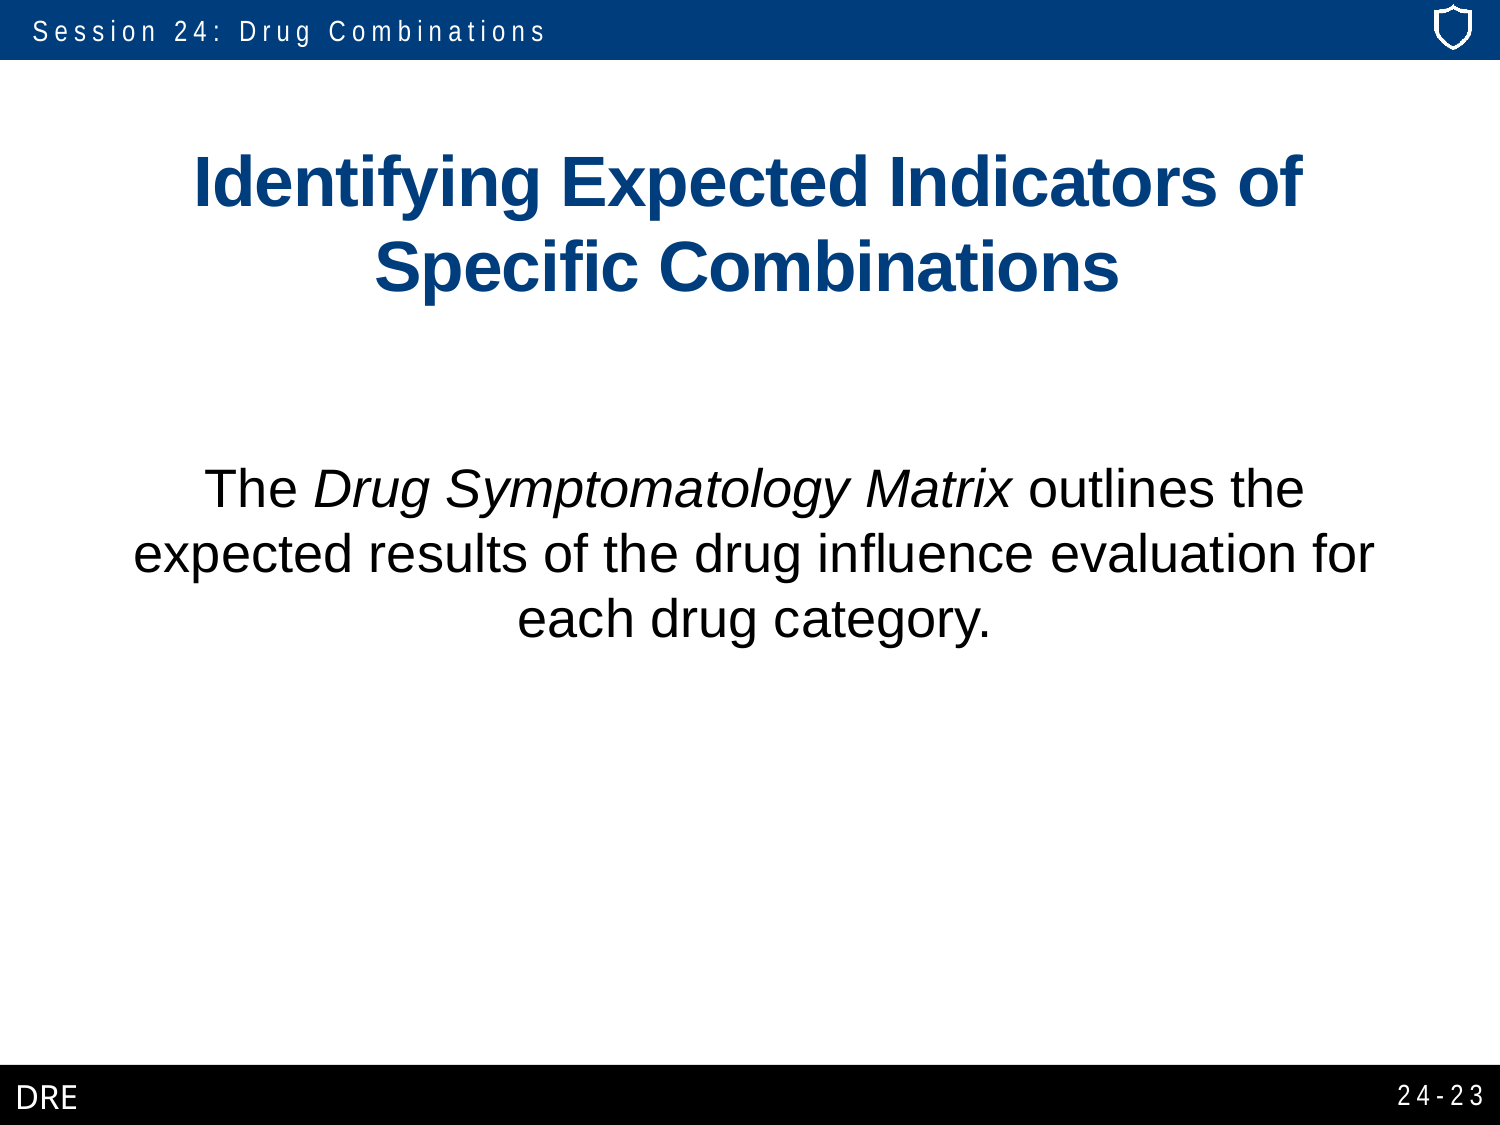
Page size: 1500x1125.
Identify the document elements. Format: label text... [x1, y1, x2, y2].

title Identifying Expected Indicators of Specific Combinations [89, 127, 1407, 314]
picture [1434, 4, 1472, 50]
slide_number 24-23 [1218, 1063, 1499, 1124]
list The Drug Symptomatology Matrix outlines the expected results of the drug influence evaluation for each drug category. [89, 351, 1407, 854]
